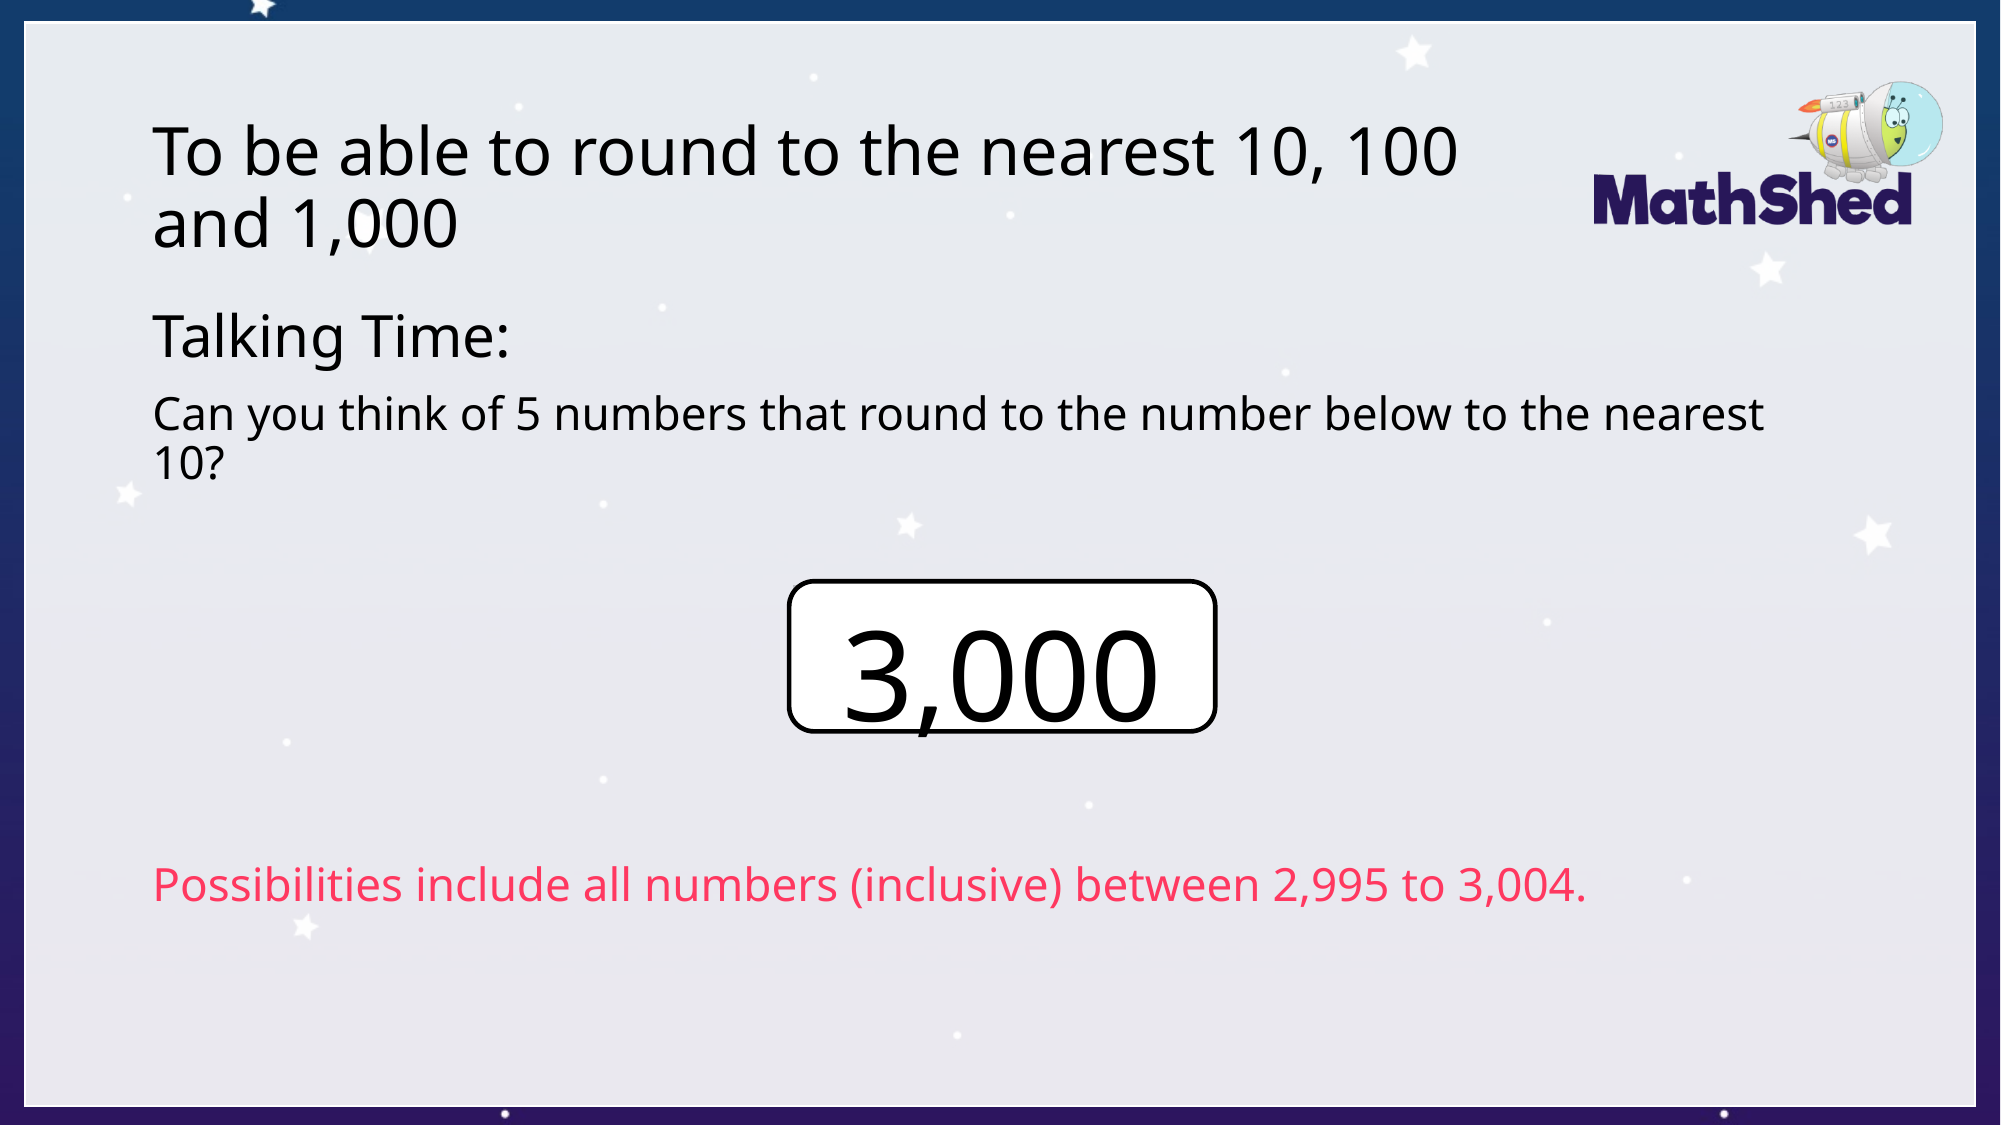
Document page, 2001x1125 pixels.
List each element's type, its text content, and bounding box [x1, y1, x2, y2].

title To be able to round to the nearest 10, 100 and 1,000 [137, 81, 1578, 299]
list Talking Time: Can you think of 5 numbers that round to the number below to the nearest 10? Possibilities include all numbers (inclusive) between 2,995 to 3,004. [137, 299, 1863, 1014]
picture [0, 0, 2001, 1125]
text_box 3,000 [788, 580, 1217, 733]
